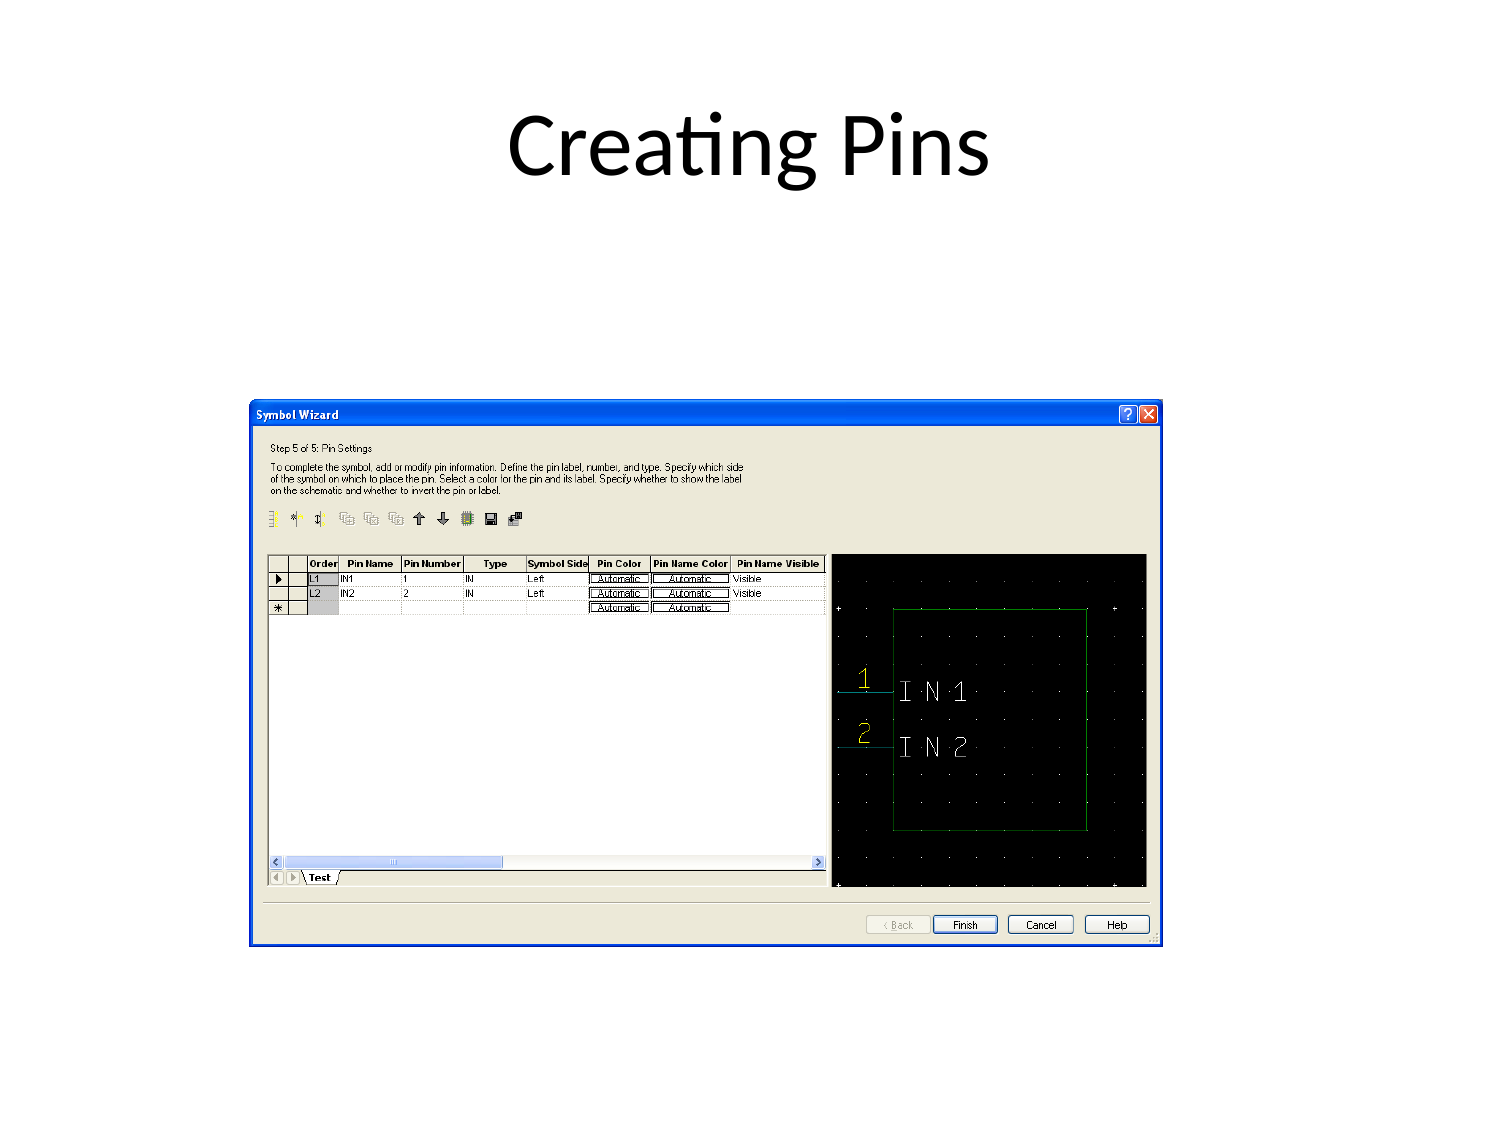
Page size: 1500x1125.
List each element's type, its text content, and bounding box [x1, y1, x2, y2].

title Creating Pins [75, 45, 1425, 233]
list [249, 399, 1163, 947]
